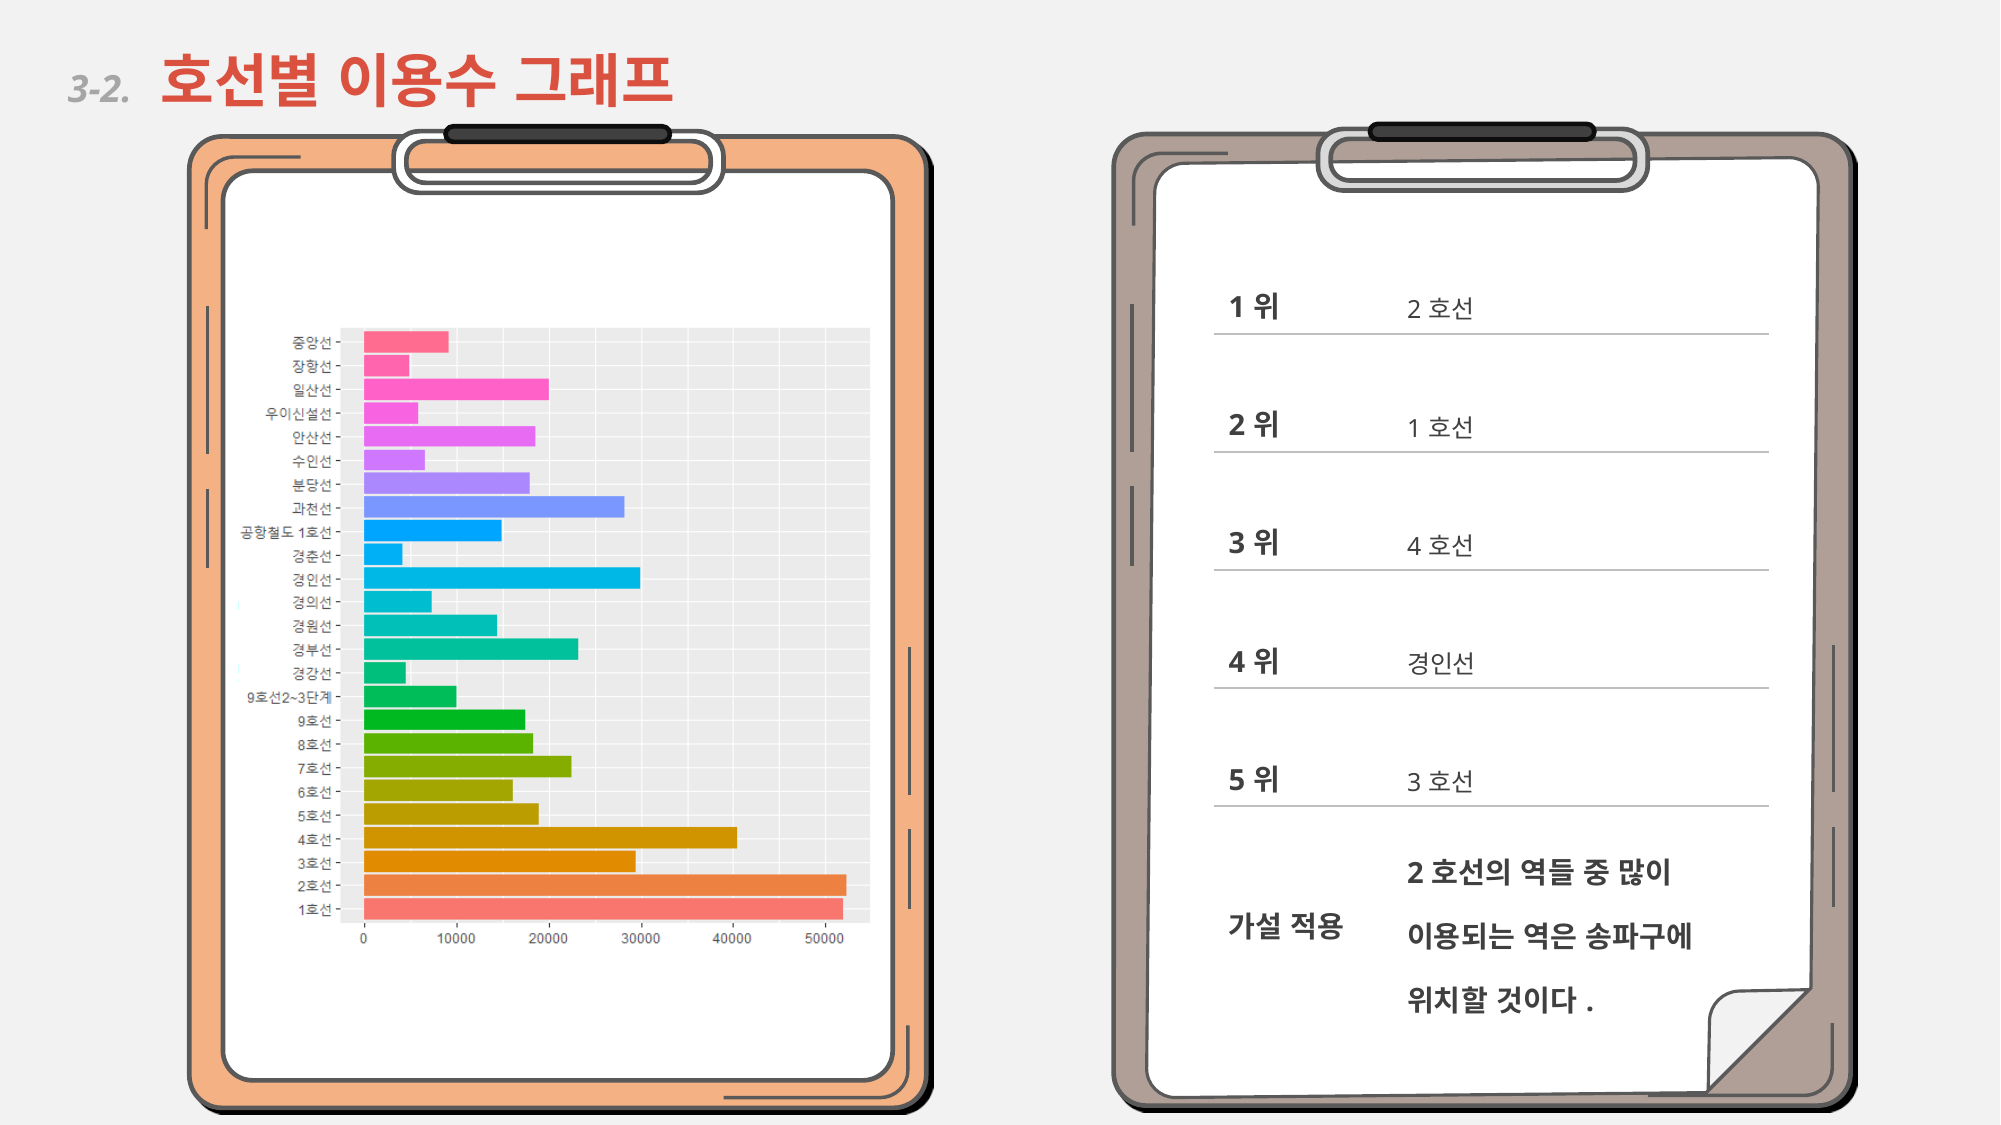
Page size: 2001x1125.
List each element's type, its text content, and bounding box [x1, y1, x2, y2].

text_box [189, 126, 903, 1108]
picture [238, 320, 883, 944]
text_box 3-2. 호선별 이용수 그래프 [53, 1, 1060, 122]
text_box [903, 88, 2000, 1124]
